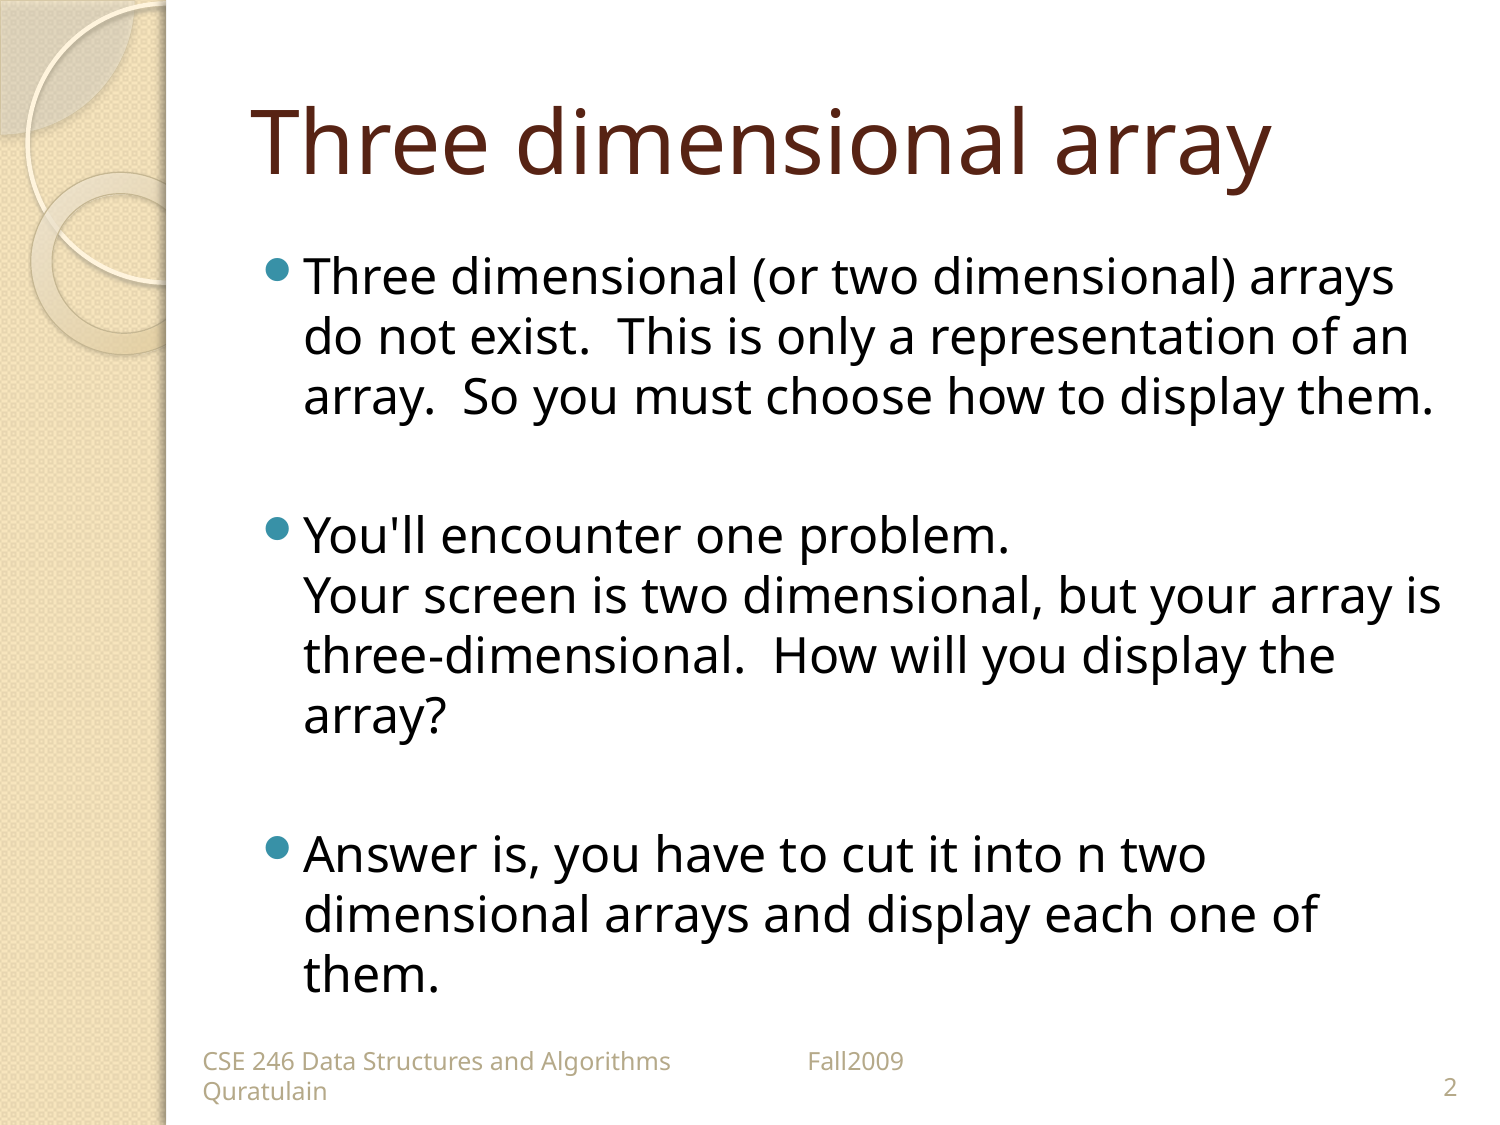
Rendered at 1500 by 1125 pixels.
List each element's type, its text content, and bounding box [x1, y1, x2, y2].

list Three dimensional (or two dimensional) arrays do not exist. This is only a representation of an array. So you must choose how to display them. You'll encounter one problem. Your screen is two dimensional, but your array is three-dimensional. How will you display the array? Answer is, you have to cut it into n two dimensional arrays and display each one of them. [235, 237, 1466, 1025]
footer CSE 246 Data Structures and Algorithms Fall2009 Quratulain [187, 1034, 1413, 1113]
title Three dimensional array [235, 45, 1466, 233]
slide_number 2 [1413, 1034, 1488, 1113]
